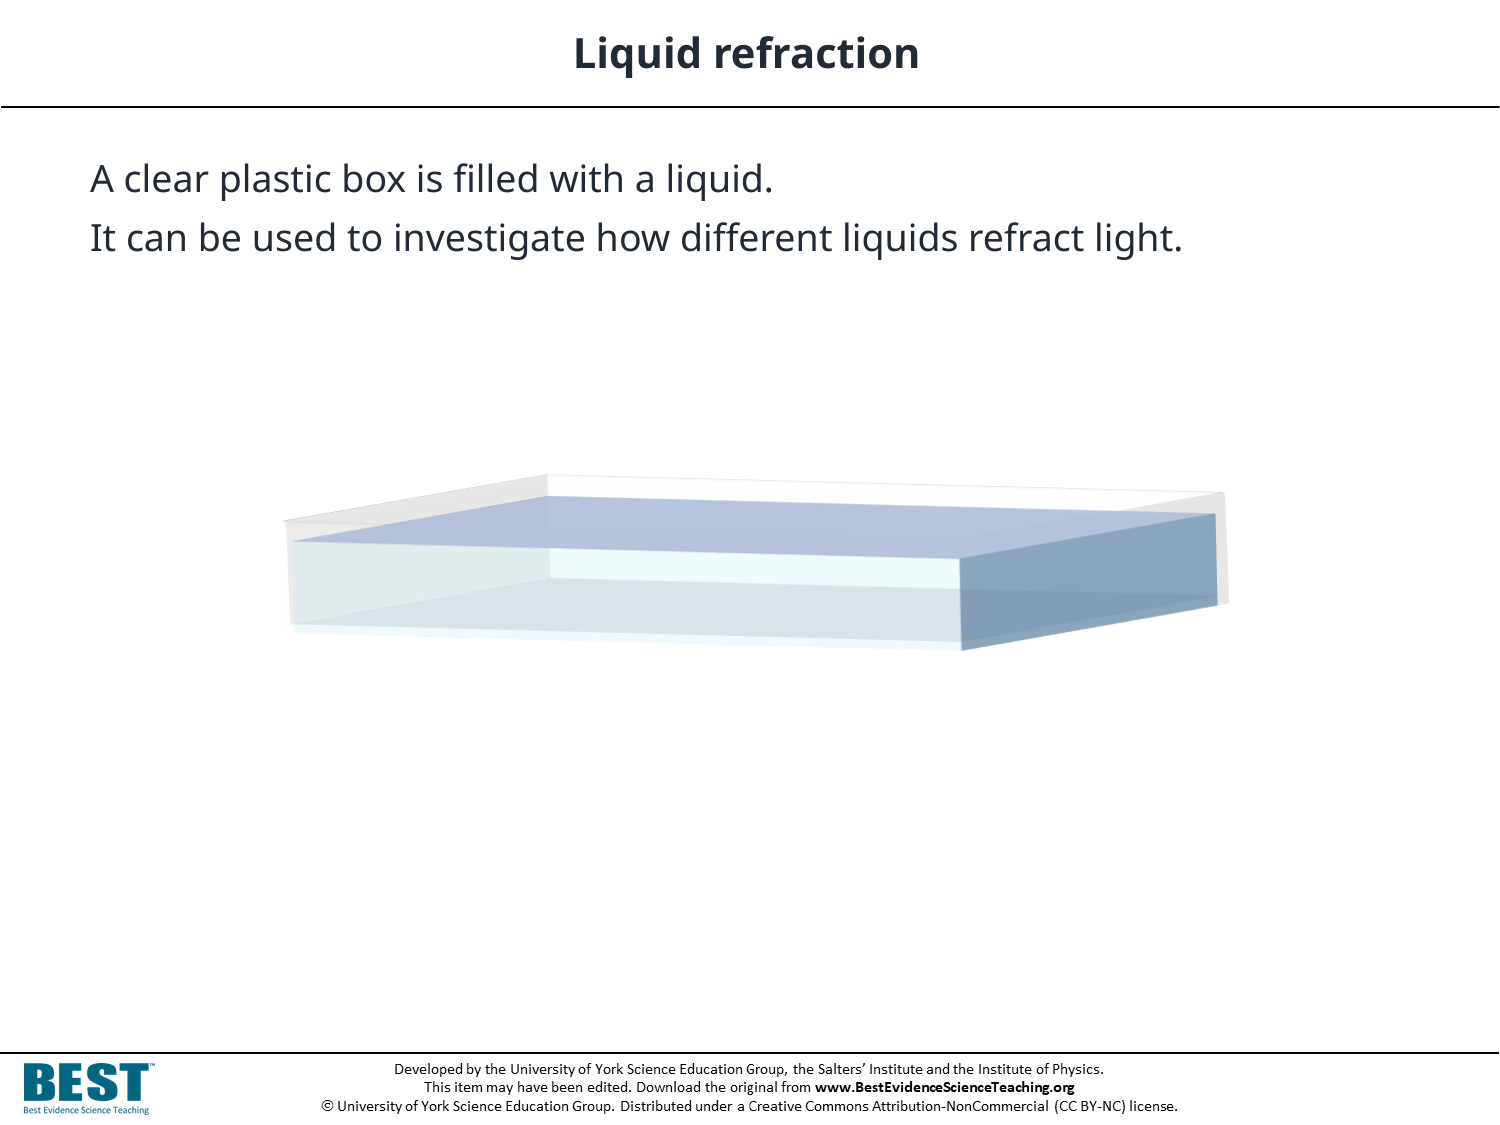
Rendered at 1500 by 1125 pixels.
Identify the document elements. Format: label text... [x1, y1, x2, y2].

picture [0, 106, 1500, 1125]
text_box Liquid refraction [23, 4, 1471, 99]
